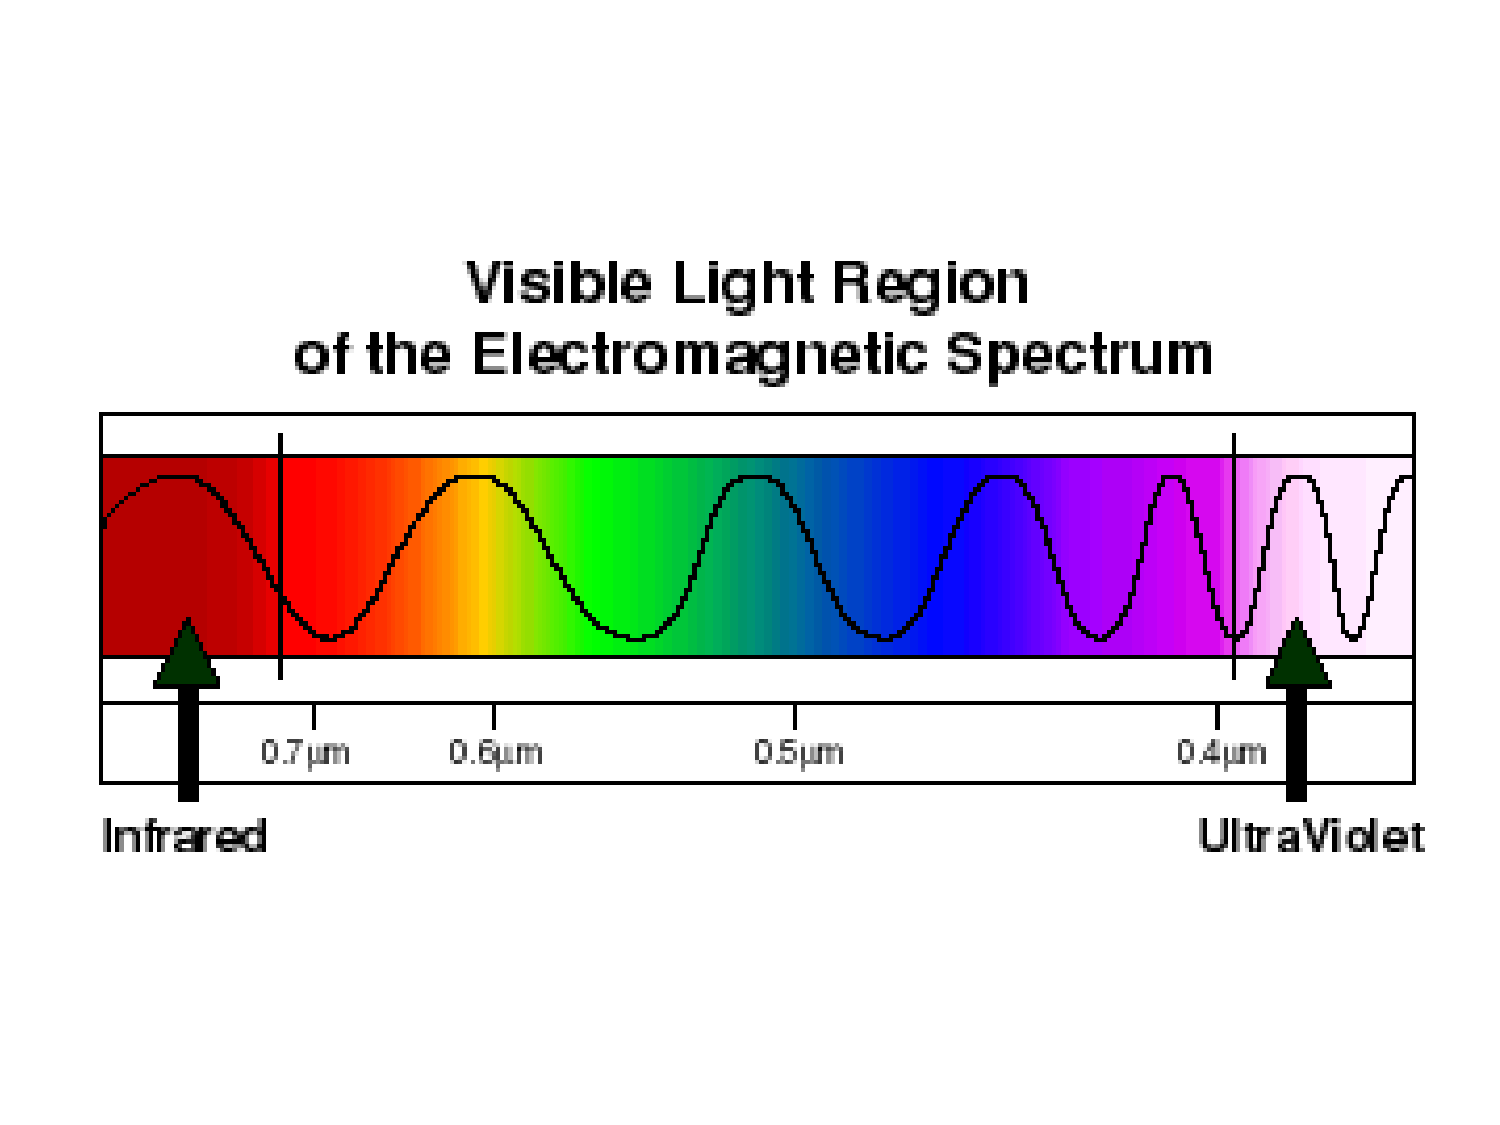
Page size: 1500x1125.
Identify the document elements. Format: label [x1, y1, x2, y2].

picture [99, 249, 1426, 865]
